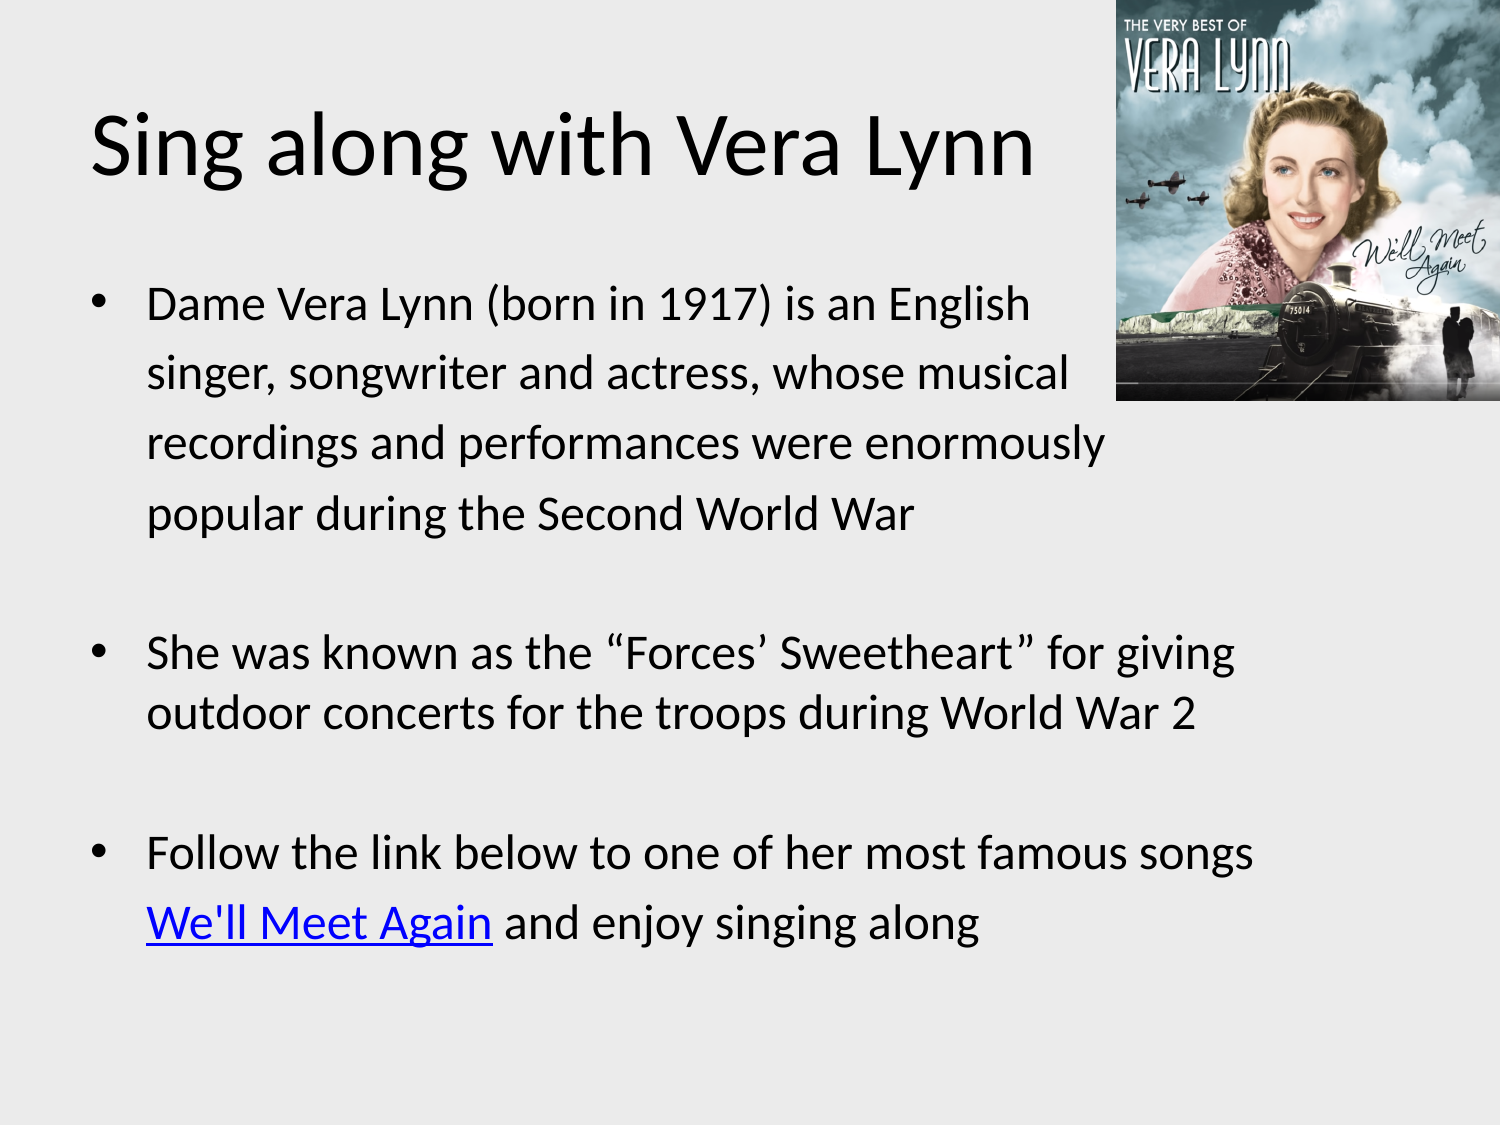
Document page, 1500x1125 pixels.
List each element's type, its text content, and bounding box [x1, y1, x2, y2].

list Dame Vera Lynn (born in 1917) is an English singer, songwriter and actress, whose musical recordings and performances were enormously popular during the Second World War She was known as the “Forces’ Sweetheart” for giving outdoor concerts for the troops during World War 2 Follow the link below to one of her most famous songs We'll Meet Again and enjoy singing along [75, 262, 1425, 1005]
picture [1115, 0, 1500, 402]
title Sing along with Vera Lynn [75, 45, 1110, 233]
